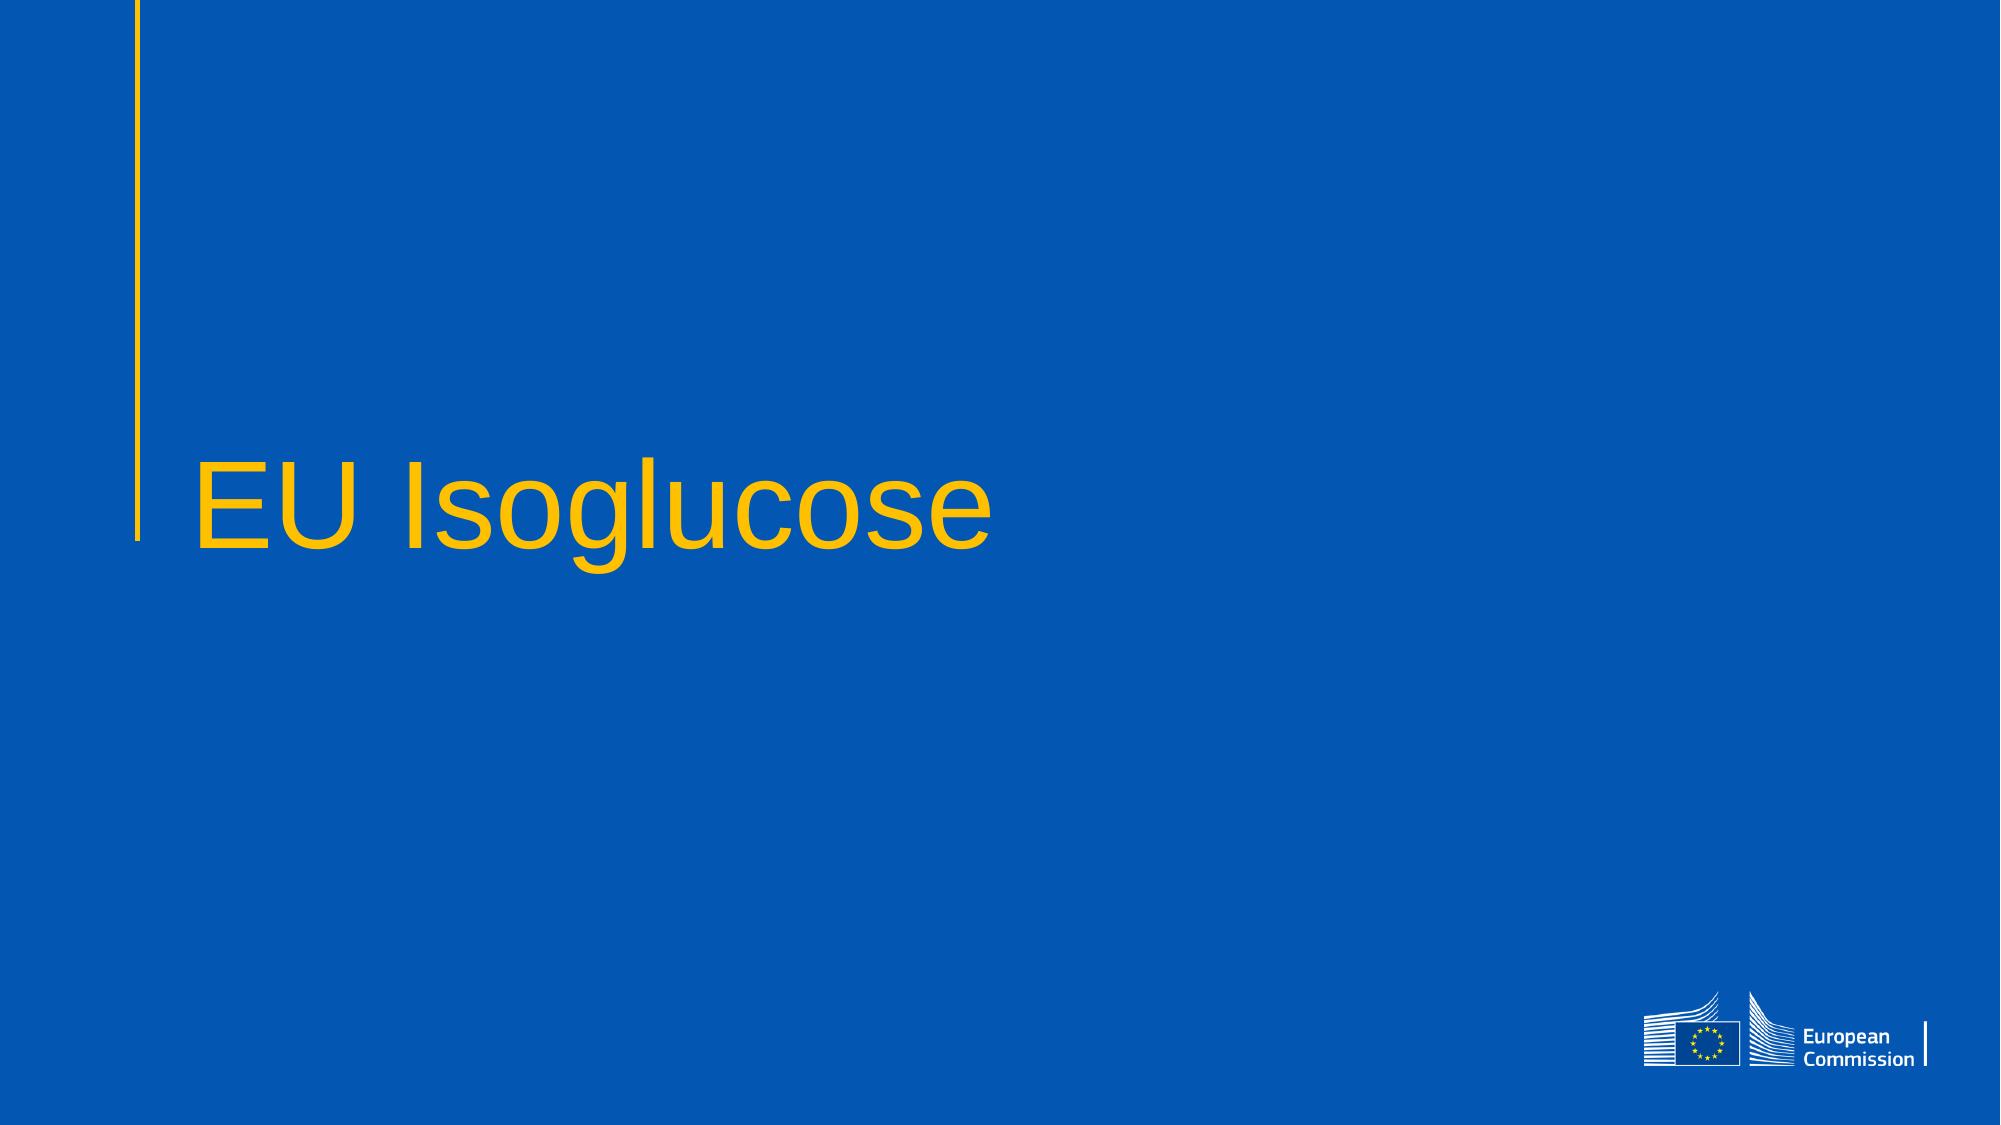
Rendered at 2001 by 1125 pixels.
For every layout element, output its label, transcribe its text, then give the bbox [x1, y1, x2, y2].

title EU Isoglucose [175, 184, 1927, 576]
picture [1644, 991, 1927, 1066]
